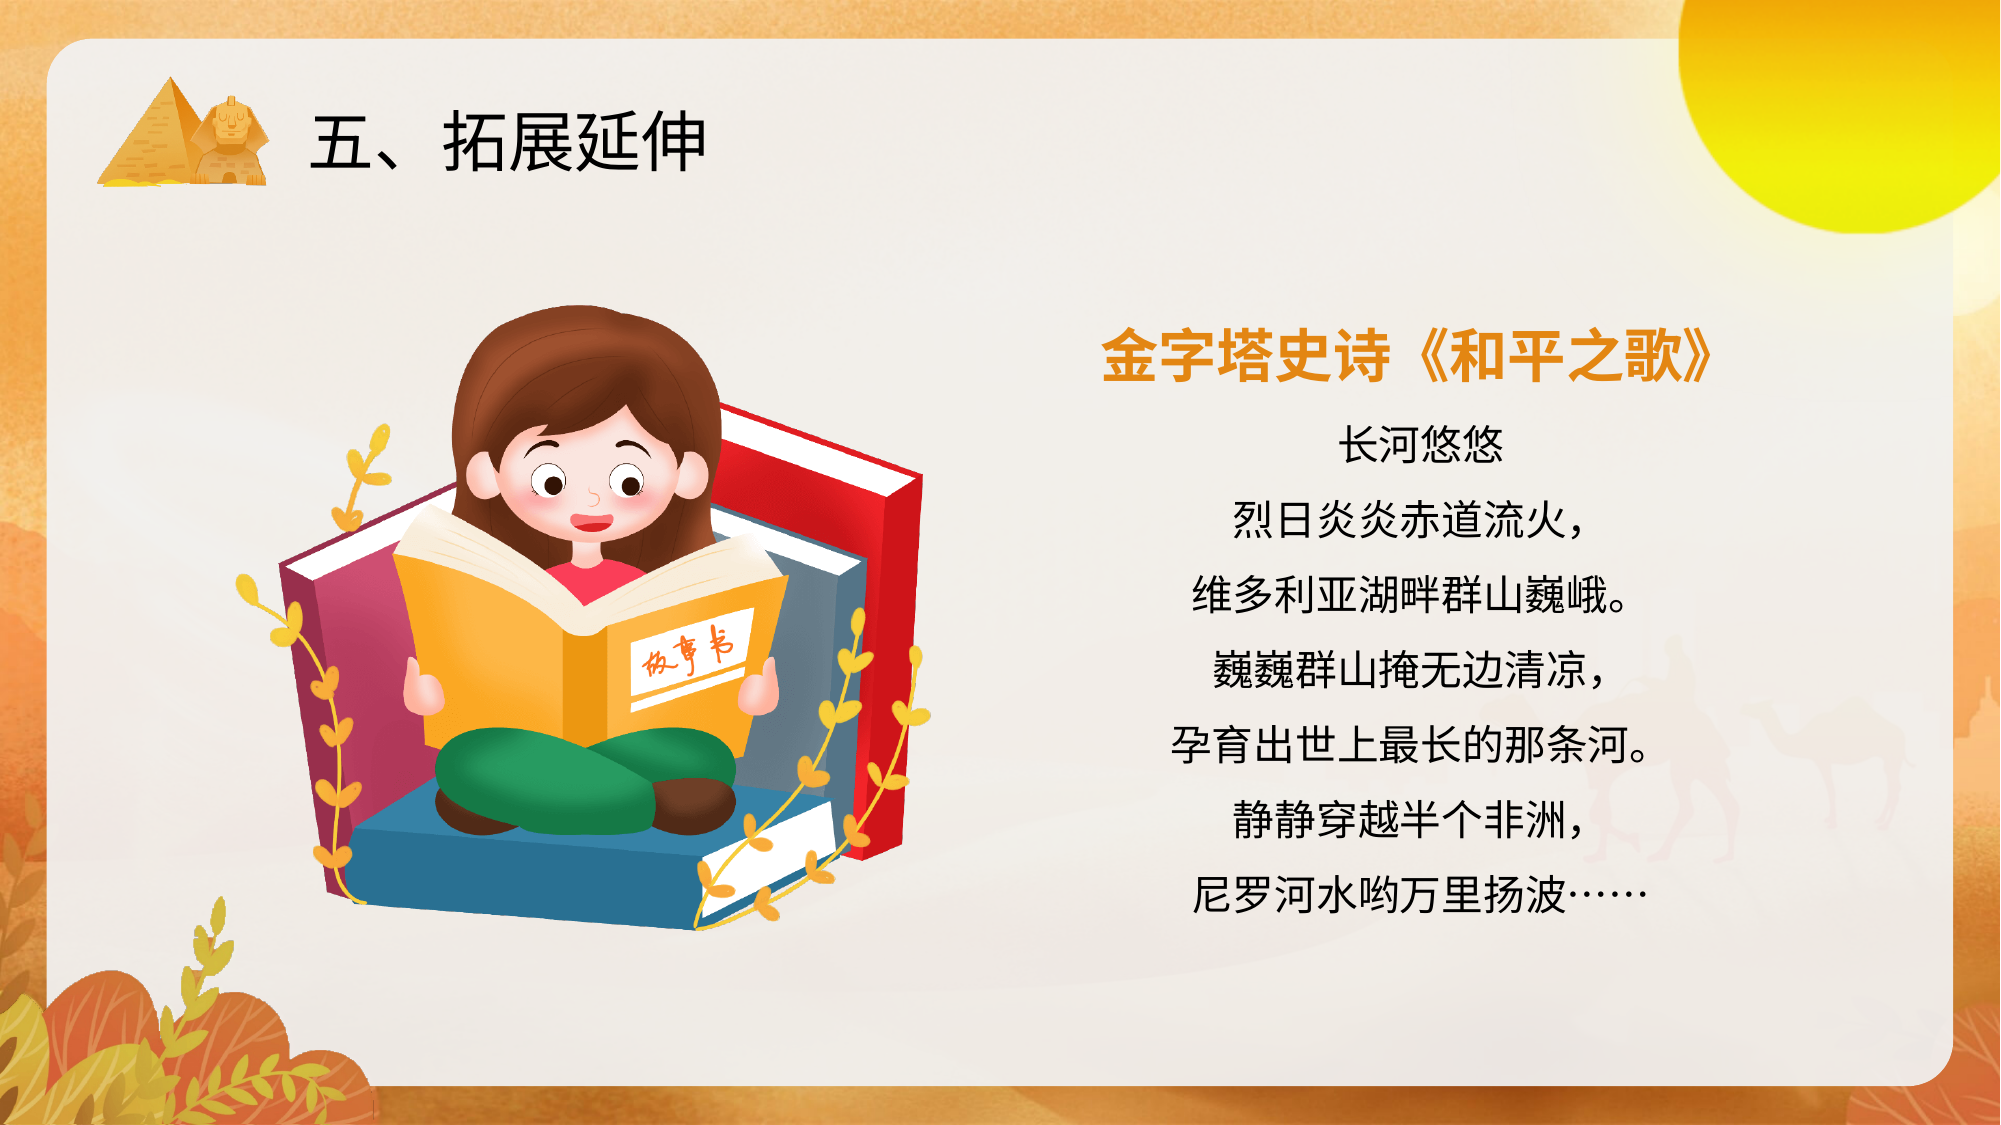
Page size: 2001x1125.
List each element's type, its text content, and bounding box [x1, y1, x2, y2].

text_box 金字塔史诗《和平之歌》 [1079, 276, 1762, 397]
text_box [84, 51, 726, 199]
text_box 长河悠悠 烈日炎炎赤道流火， 维多利亚湖畔群山巍峨。 巍巍群山掩无边清凉， 孕育出世上最长的那条河。 静静穿越半个非洲， 尼罗河水哟万里扬波…… [1129, 386, 1712, 927]
picture [0, 0, 2001, 1125]
